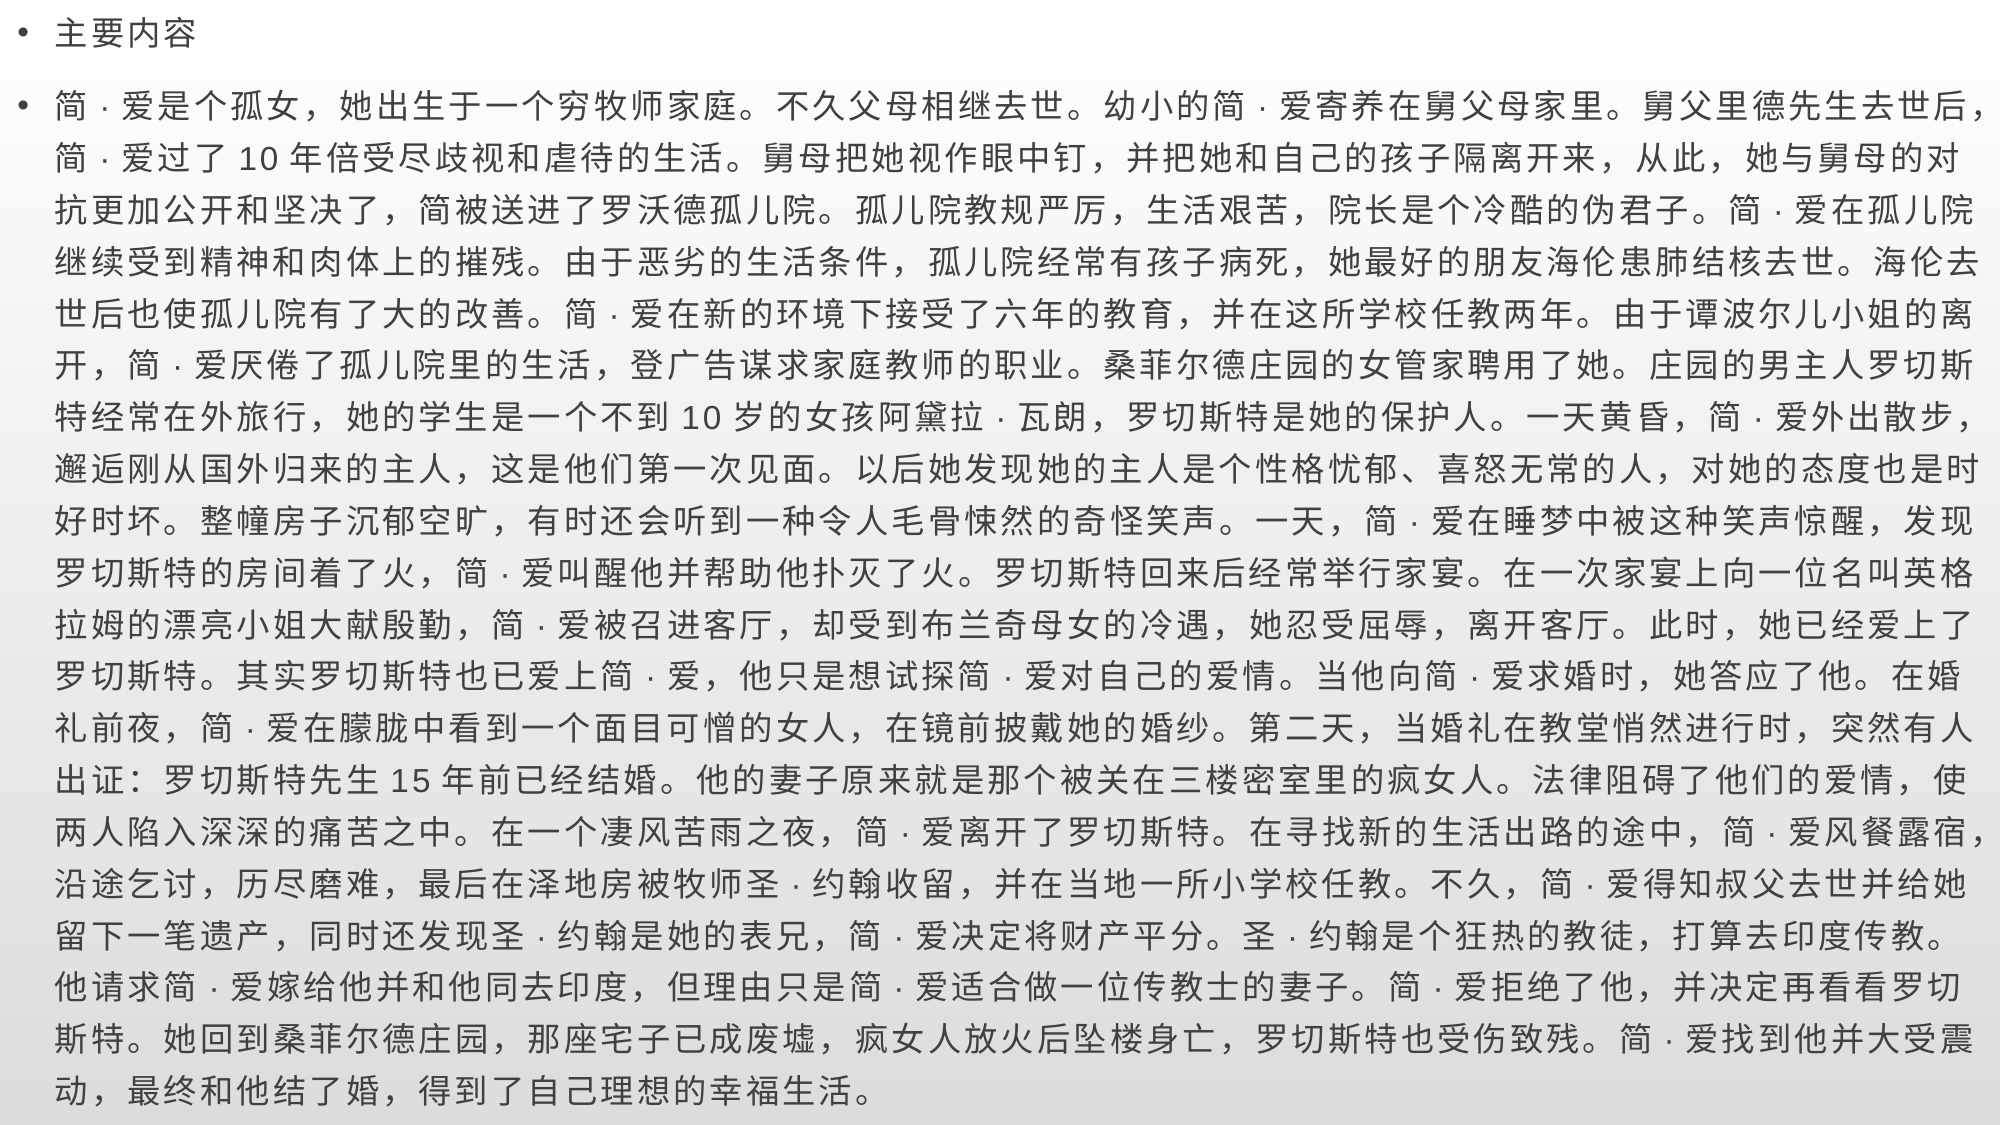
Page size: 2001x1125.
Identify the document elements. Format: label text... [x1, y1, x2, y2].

list 主要内容 简·爱是个孤女，她出生于一个穷牧师家庭。不久父母相继去世。幼小的简·爱寄养在舅父母家里。舅父里德先生去世后，简·爱过了10年倍受尽歧视和虐待的生活。舅母把她视作眼中钉，并把她和自己的孩子隔离开来，从此，她与舅母的对抗更加公开和坚决了，简被送进了罗沃德孤儿院。孤儿院教规严厉，生活艰苦，院长是个冷酷的伪君子。简·爱在孤儿院继续受到精神和肉体上的摧残。由于恶劣的生活条件，孤儿院经常有孩子病死，她最好的朋友海伦患肺结核去世。海伦去世后也使孤儿院有了大的改善。简·爱在新的环境下接受了六年的教育，并在这所学校任教两年。由于谭波尔儿小姐的离开，简·爱厌倦了孤儿院里的生活，登广告谋求家庭教师的职业。桑菲尔德庄园的女管家聘用了她。庄园的男主人罗切斯特经常在外旅行，她的学生是一个不到10岁的女孩阿黛拉·瓦朗，罗切斯特是她的保护人。一天黄昏，简·爱外出散步，邂逅刚从国外归来的主人，这是他们第一次见面。以后她发现她的主人是个性格忧郁、喜怒无常的人，对她的态度也是时好时坏。整幢房子沉郁空旷，有时还会听到一种令人毛骨悚然的奇怪笑声。一天，简·爱在睡梦中被这种笑声惊醒，发现罗切斯特的房间着了火，简·爱叫醒他并帮助他扑灭了火。罗切斯特回来后经常举行家宴。在一次家宴上向一位名叫英格拉姆的漂亮小姐大献殷勤，简·爱被召进客厅，却受到布兰奇母女的冷遇，她忍受屈辱，离开客厅。此时，她已经爱上了罗切斯特。其实罗切斯特也已爱上简·爱，他只是想试探简·爱对自己的爱情。当他向简·爱求婚时，她答应了他。在婚礼前夜，简·爱在朦胧中看到一个面目可憎的女人，在镜前披戴她的婚纱。第二天，当婚礼在教堂悄然进行时，突然有人出证：罗切斯特先生15年前已经结婚。他的妻子原来就是那个被关在三楼密室里的疯女人。法律阻碍了他们的爱情，使两人陷入深深的痛苦之中。在一个凄风苦雨之夜，简·爱离开了罗切斯特。在寻找新的生活出路的途中，简·爱风餐露宿，沿途乞讨，历尽磨难，最后在泽地房被牧师圣·约翰收留，并在当地一所小学校任教。不久，简·爱得知叔父去世并给她留下一笔遗产，同时还发现圣·约翰是她的表兄，简·爱决定将财产平分。圣·约翰是个狂热的教徒，打算去印度传教。他请求简·爱嫁给他并和他同去印度，但理由只是简·爱适合做一位传教士的妻子。简·爱拒绝了他，并决定再看看罗切斯特。她回到桑菲尔德庄园，那座宅子已成废墟，疯女人放火后坠楼身亡，罗切斯特也受伤致残。简·爱找到他并大受震动，最终和他结了婚，得到了自己理想的幸福生活。 [0, 0, 2000, 1125]
